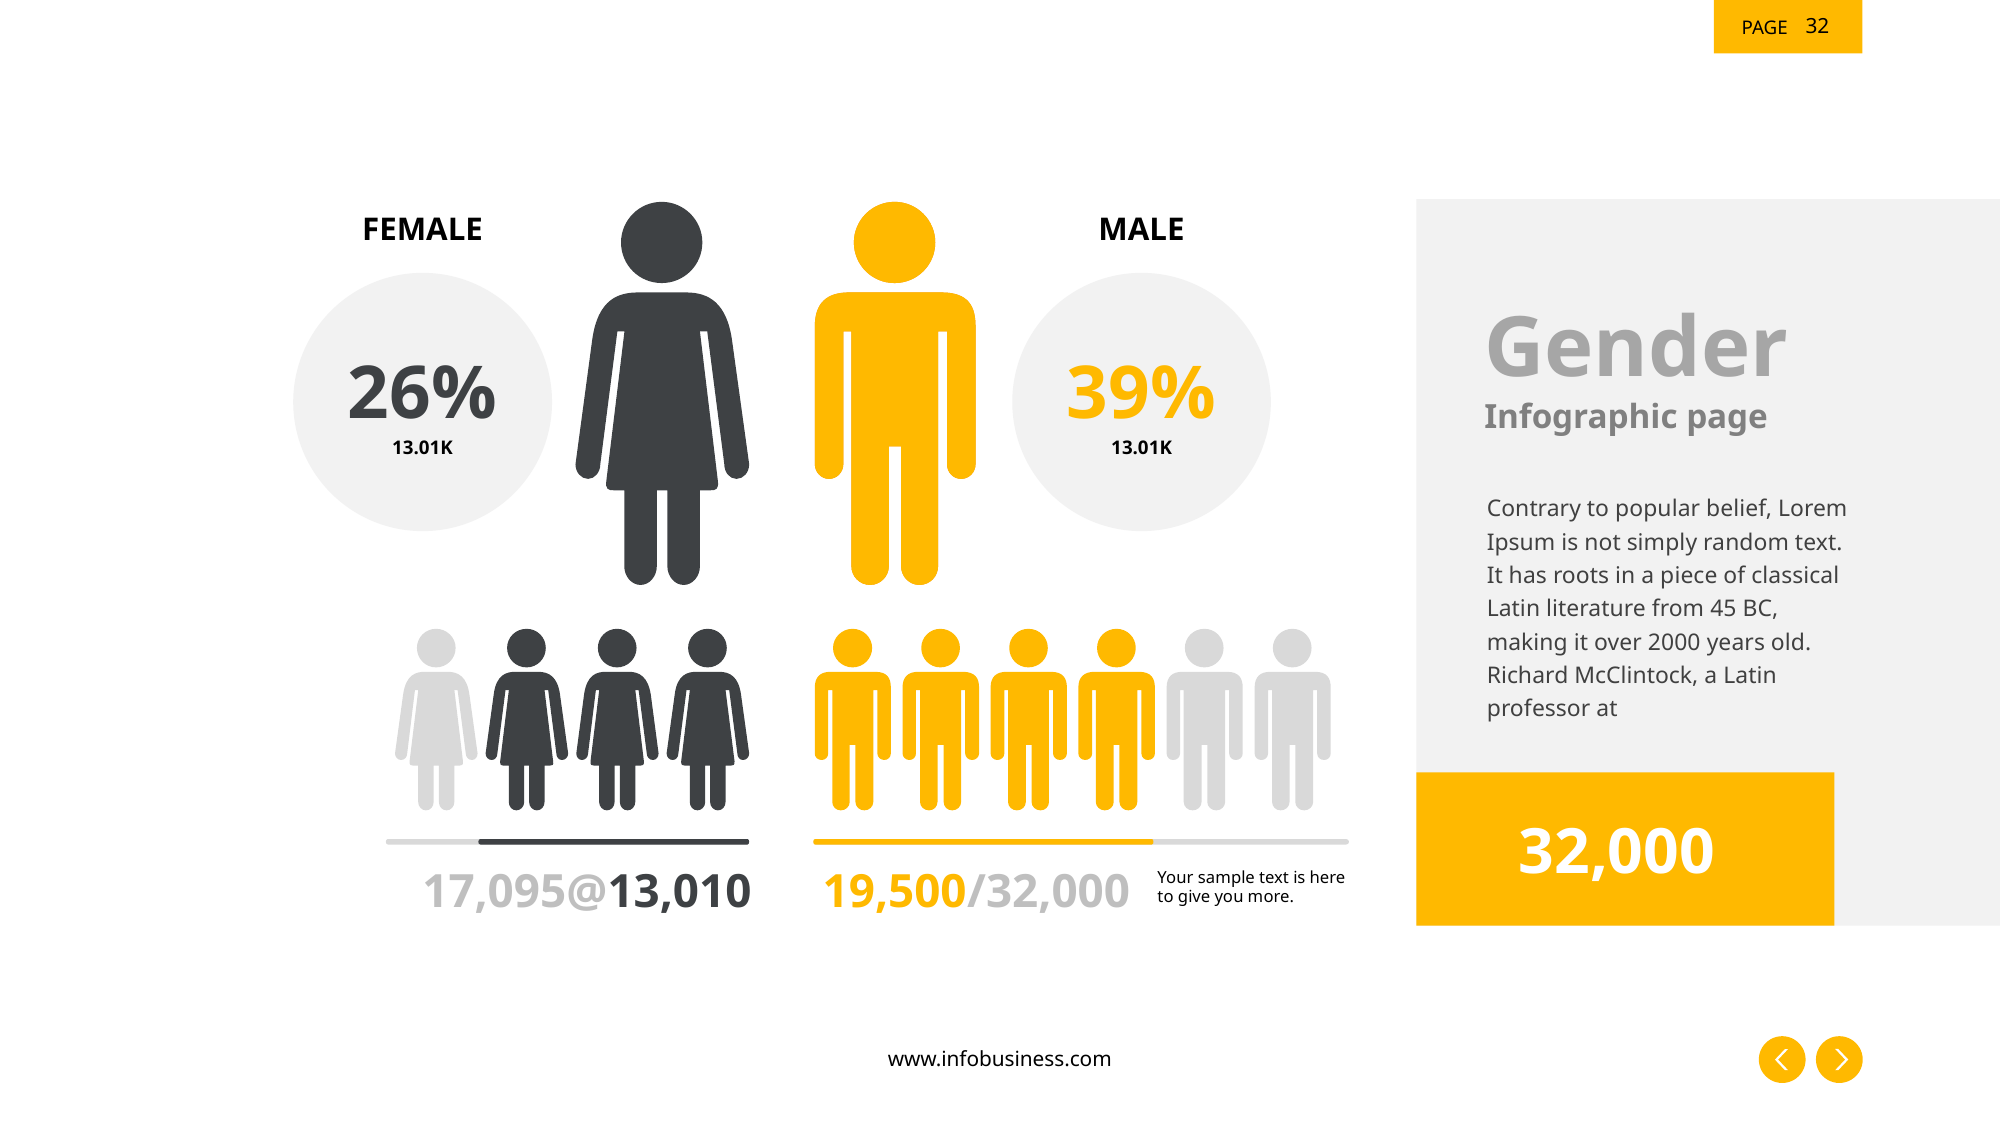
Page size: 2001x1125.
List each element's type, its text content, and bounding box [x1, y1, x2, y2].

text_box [293, 199, 2000, 926]
footer www.infobusiness.com [858, 1029, 1142, 1090]
slide_number 32 [1790, 10, 1867, 43]
